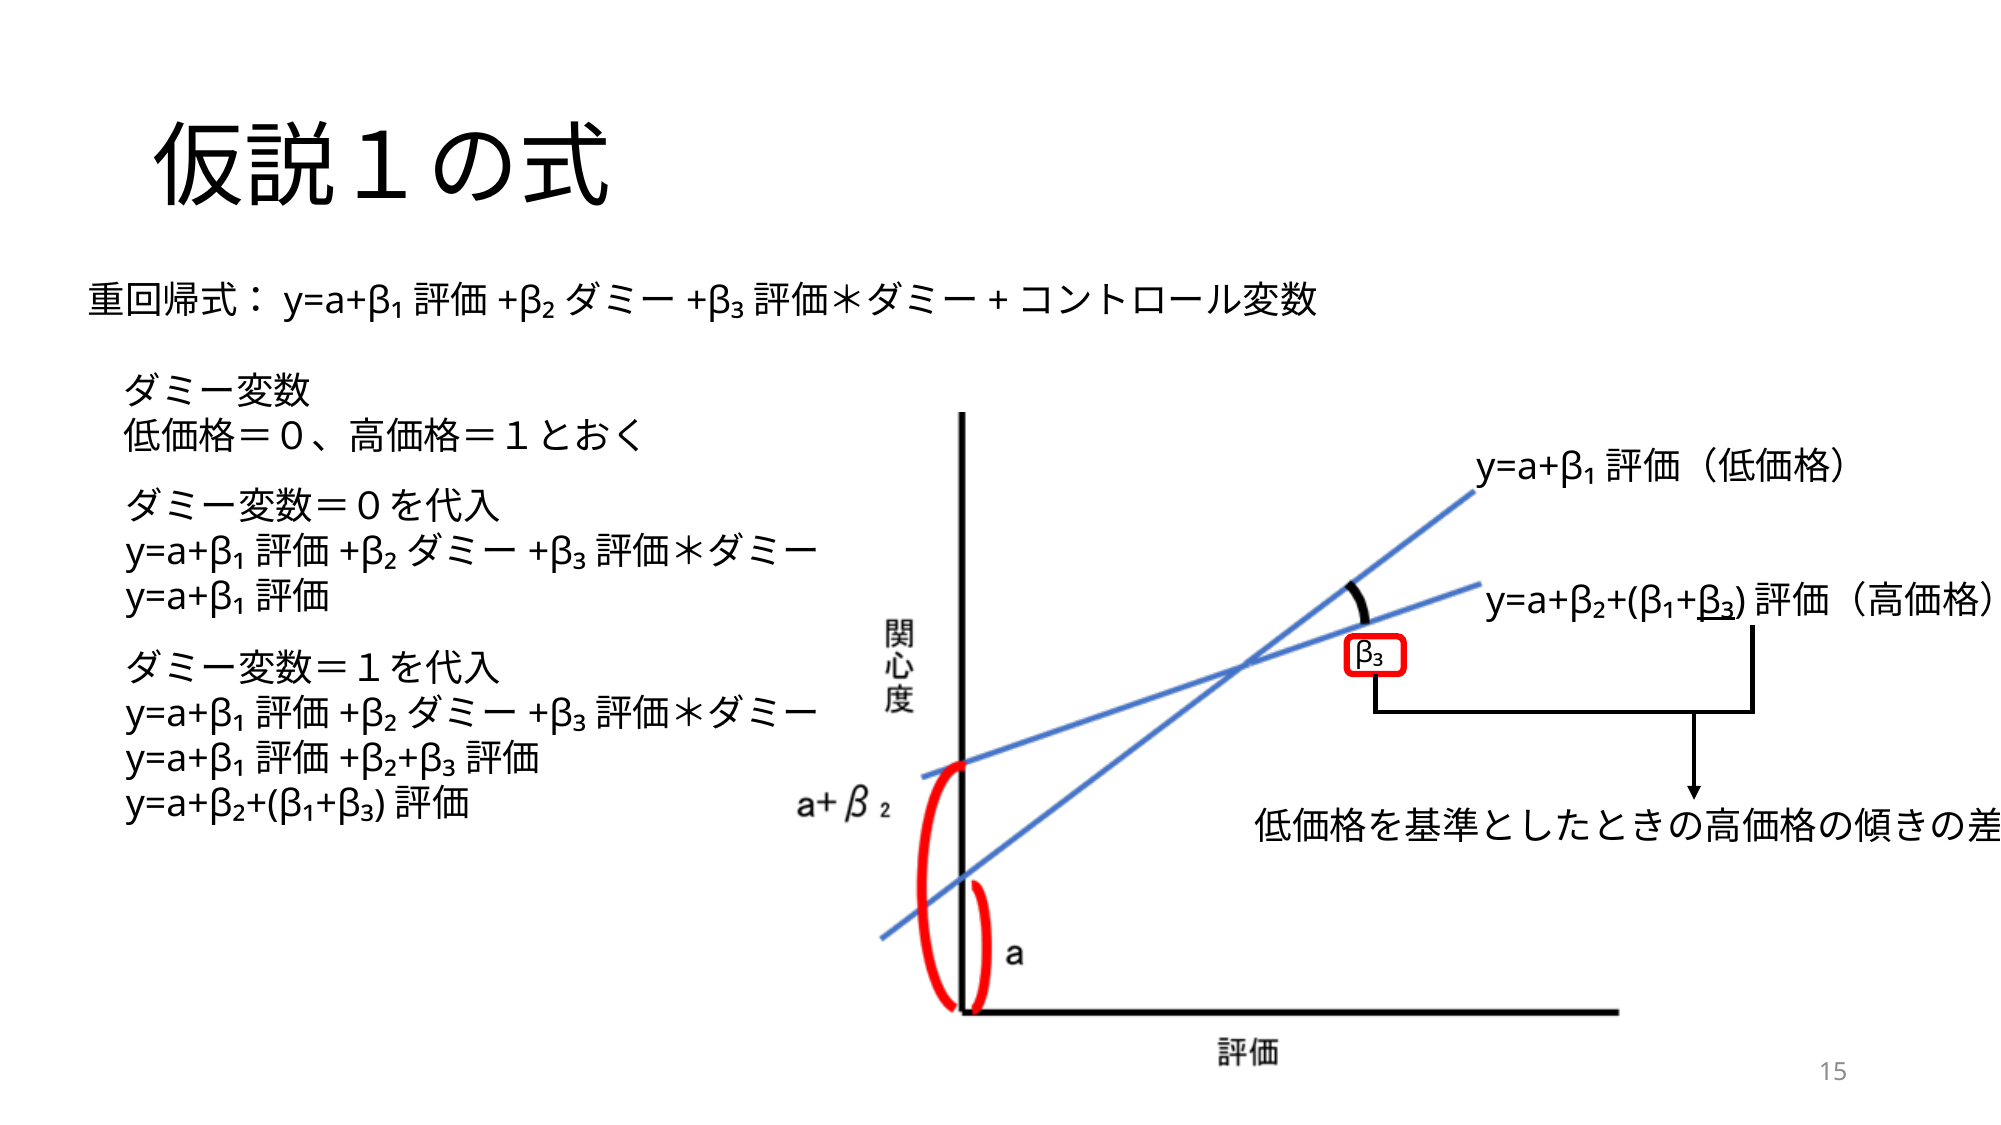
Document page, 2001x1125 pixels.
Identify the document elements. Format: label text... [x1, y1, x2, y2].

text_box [1515, 534, 1554, 853]
text_box 低価格を基準としたときの高価格の傾きの差 [1623, 794, 2000, 855]
text_box ダミー変数 低価格＝０、高価格＝１とおく [108, 359, 664, 465]
text_box y=a+β₁評価（低価格） [1623, 435, 1883, 495]
text_box 重回帰式：y=a+β₁評価+β₂ダミー+β₃評価＊ダミー+コントロール変数 [72, 268, 1333, 328]
picture [770, 412, 1623, 1089]
text_box ダミー変数＝１を代入 y=a+β₁評価+β₂ダミー+β₃評価＊ダミー y=a+β₁評価+β₂+β₃評価 y=a+β₂+(β₁+β₃)評価 [111, 636, 770, 832]
text_box ダミー変数＝０を代入 y=a+β₁評価+β₂ダミー+β₃評価＊ダミー y=a+β₁評価 [111, 474, 770, 625]
slide_number 15 [1412, 1042, 1863, 1103]
title 仮説１の式 [137, 59, 1863, 278]
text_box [1635, 682, 1811, 742]
text_box y=a+β₂+(β₁+β₃)評価（高価格） [1623, 569, 2000, 629]
